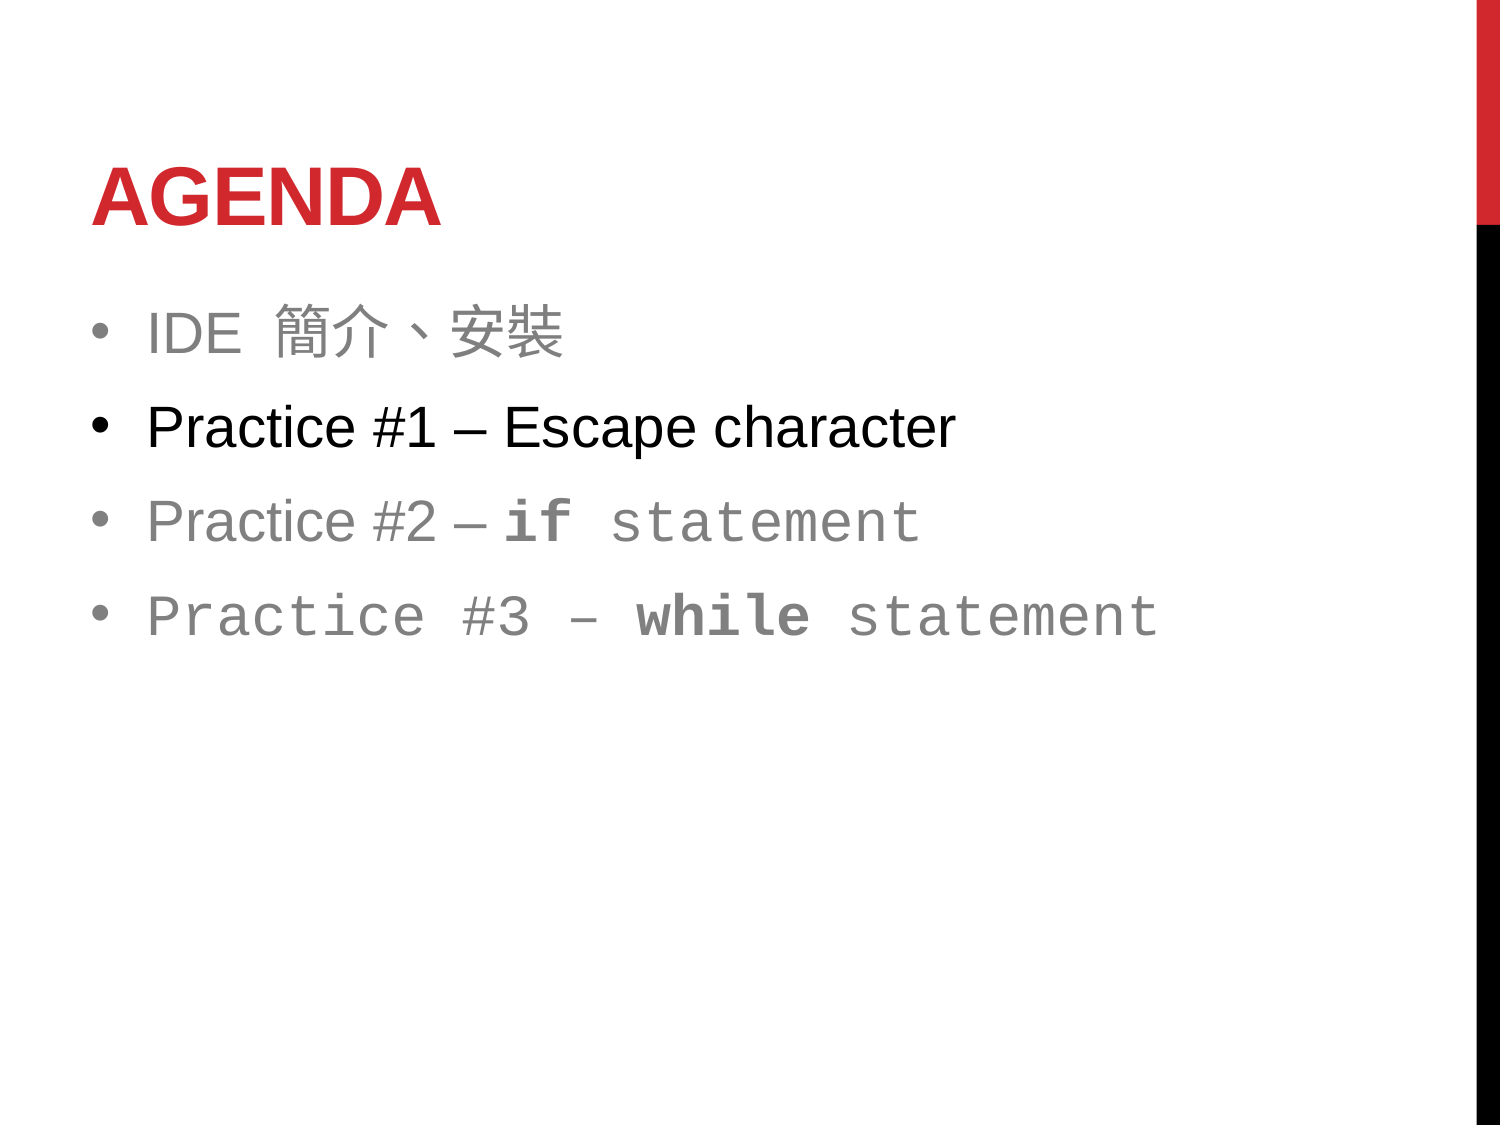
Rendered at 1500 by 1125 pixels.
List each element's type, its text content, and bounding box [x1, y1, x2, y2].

title Agenda [75, 25, 1025, 250]
list IDE 簡介、安裝 Practice #1 – Escape character Practice #2 – if statement Practice #3 – while statement [75, 287, 1325, 1005]
